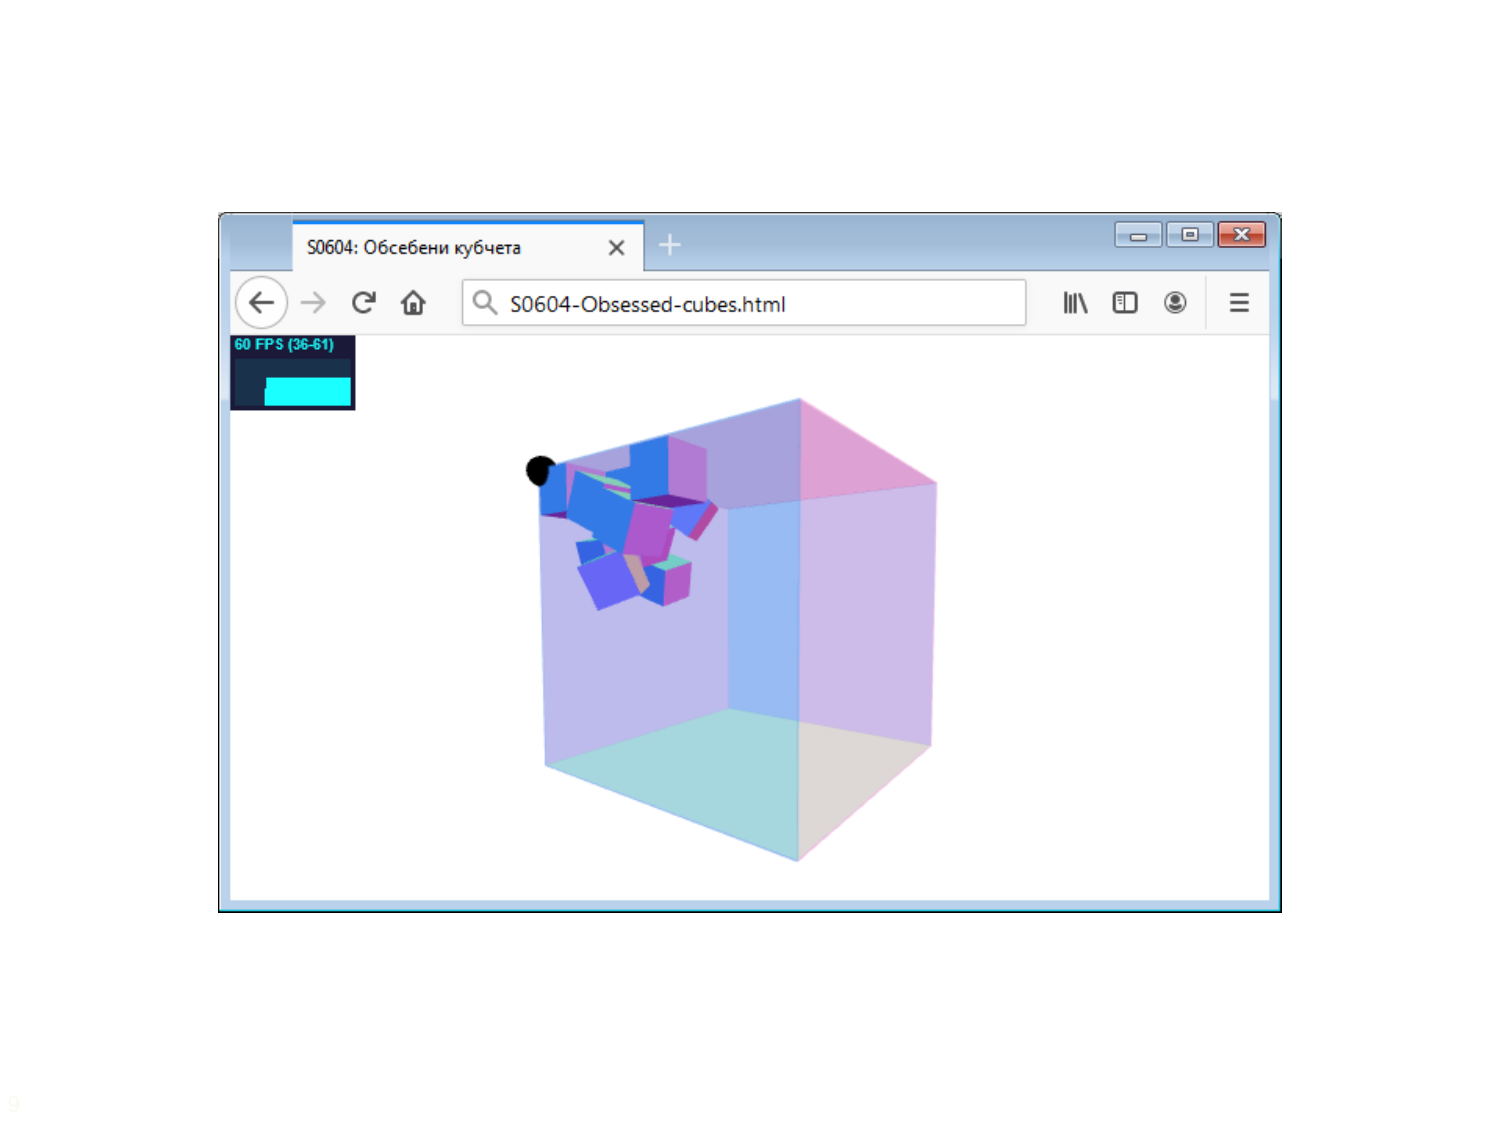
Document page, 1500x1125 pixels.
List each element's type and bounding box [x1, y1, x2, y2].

picture [218, 212, 1282, 913]
